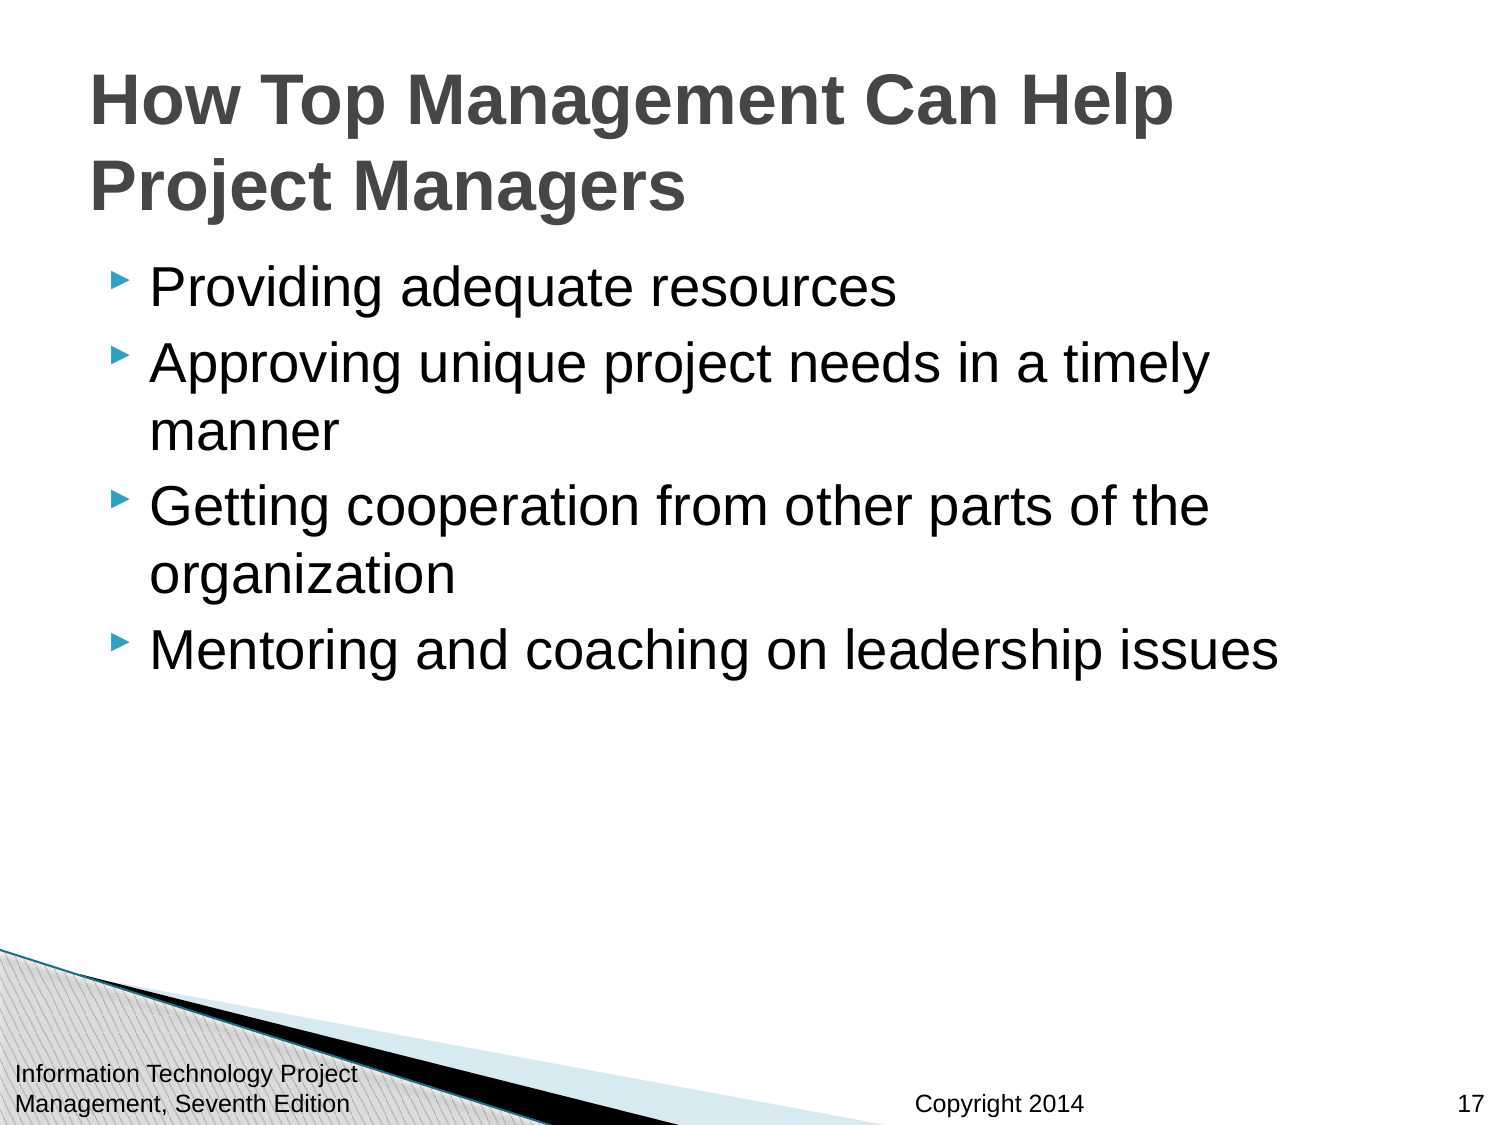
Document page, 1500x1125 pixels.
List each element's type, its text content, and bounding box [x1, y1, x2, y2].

list Providing adequate resources Approving unique project needs in a timely manner Getting cooperation from other parts of the organization Mentoring and coaching on leadership issues [74, 242, 1426, 986]
footer Information Technology Project Management, Seventh Edition [0, 1065, 425, 1125]
title How Top Management Can Help Project Managers [75, 45, 1425, 233]
slide_number 17 [1408, 1065, 1500, 1125]
